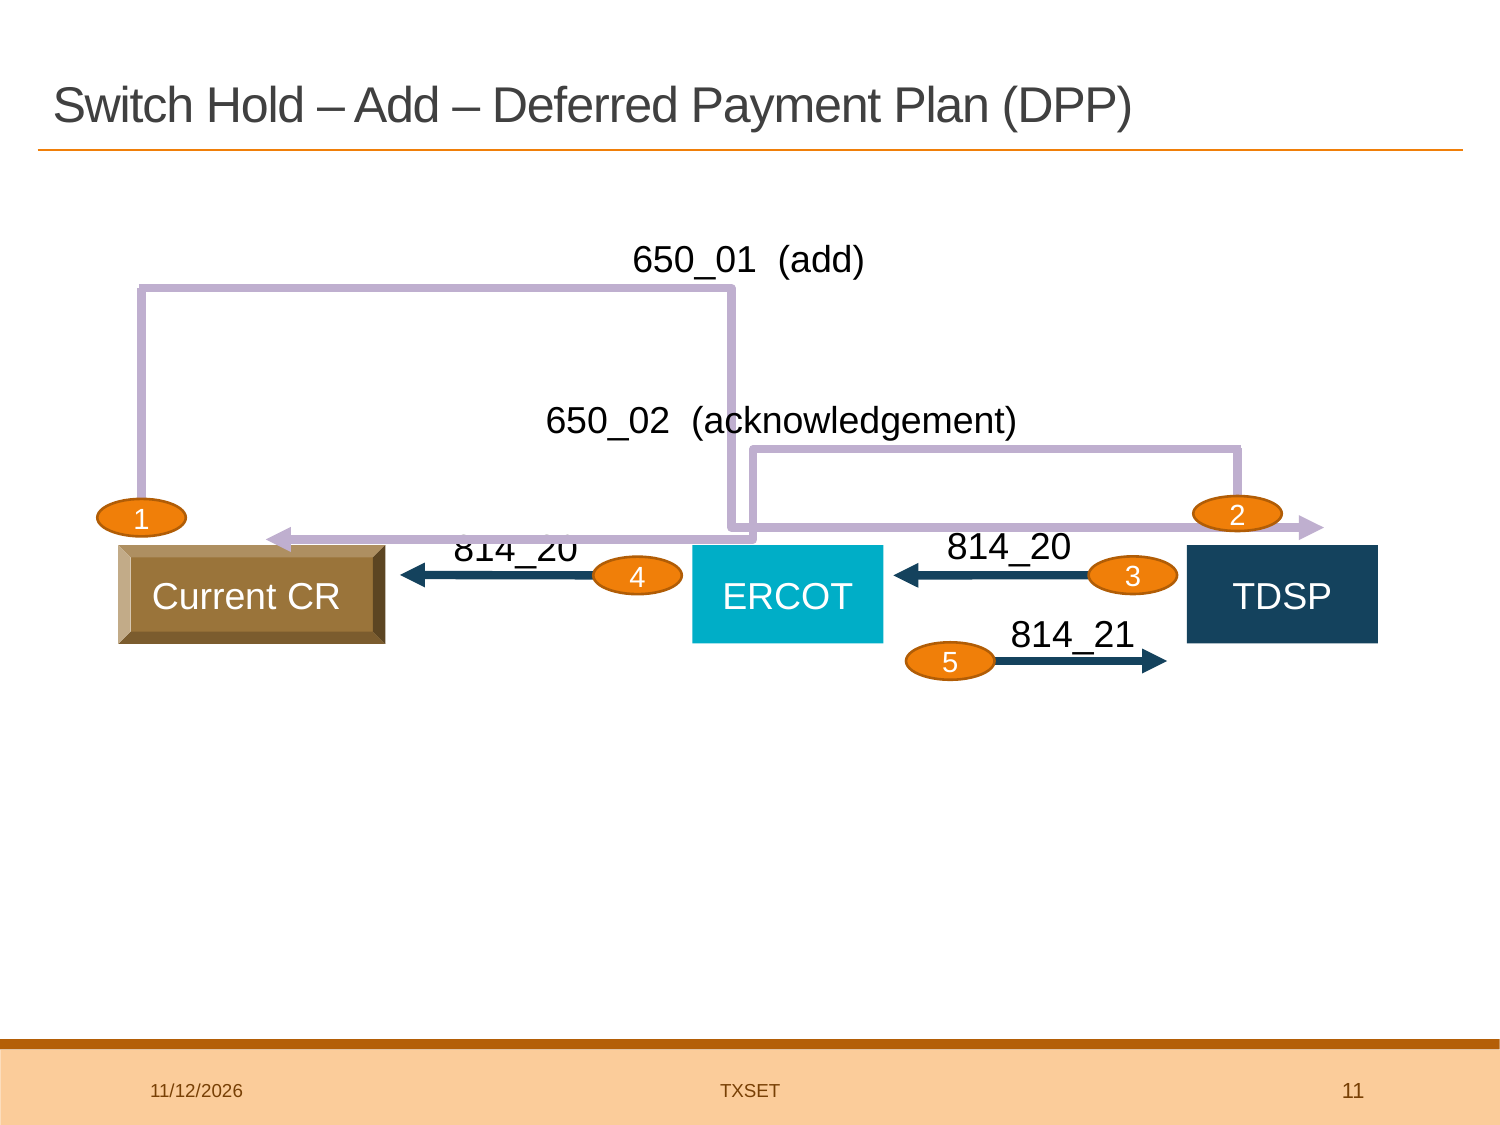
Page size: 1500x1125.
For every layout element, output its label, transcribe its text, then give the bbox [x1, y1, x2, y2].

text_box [96, 227, 1325, 537]
text_box 2 [119, 546, 131, 643]
text_box TDSP [1186, 544, 1379, 645]
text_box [399, 548, 683, 595]
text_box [905, 603, 1168, 681]
text_box ERCOT [691, 548, 885, 645]
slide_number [135, 1059, 440, 1120]
footer TxSET [453, 1059, 1047, 1120]
slide_number 11 [1218, 1059, 1380, 1120]
text_box Current CR [118, 545, 386, 644]
title Switch Hold – Add – Deferred Payment Plan (DPP) [37, 37, 1275, 141]
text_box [265, 388, 1283, 540]
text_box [892, 548, 1178, 595]
footer TxSET [121, 546, 381, 557]
